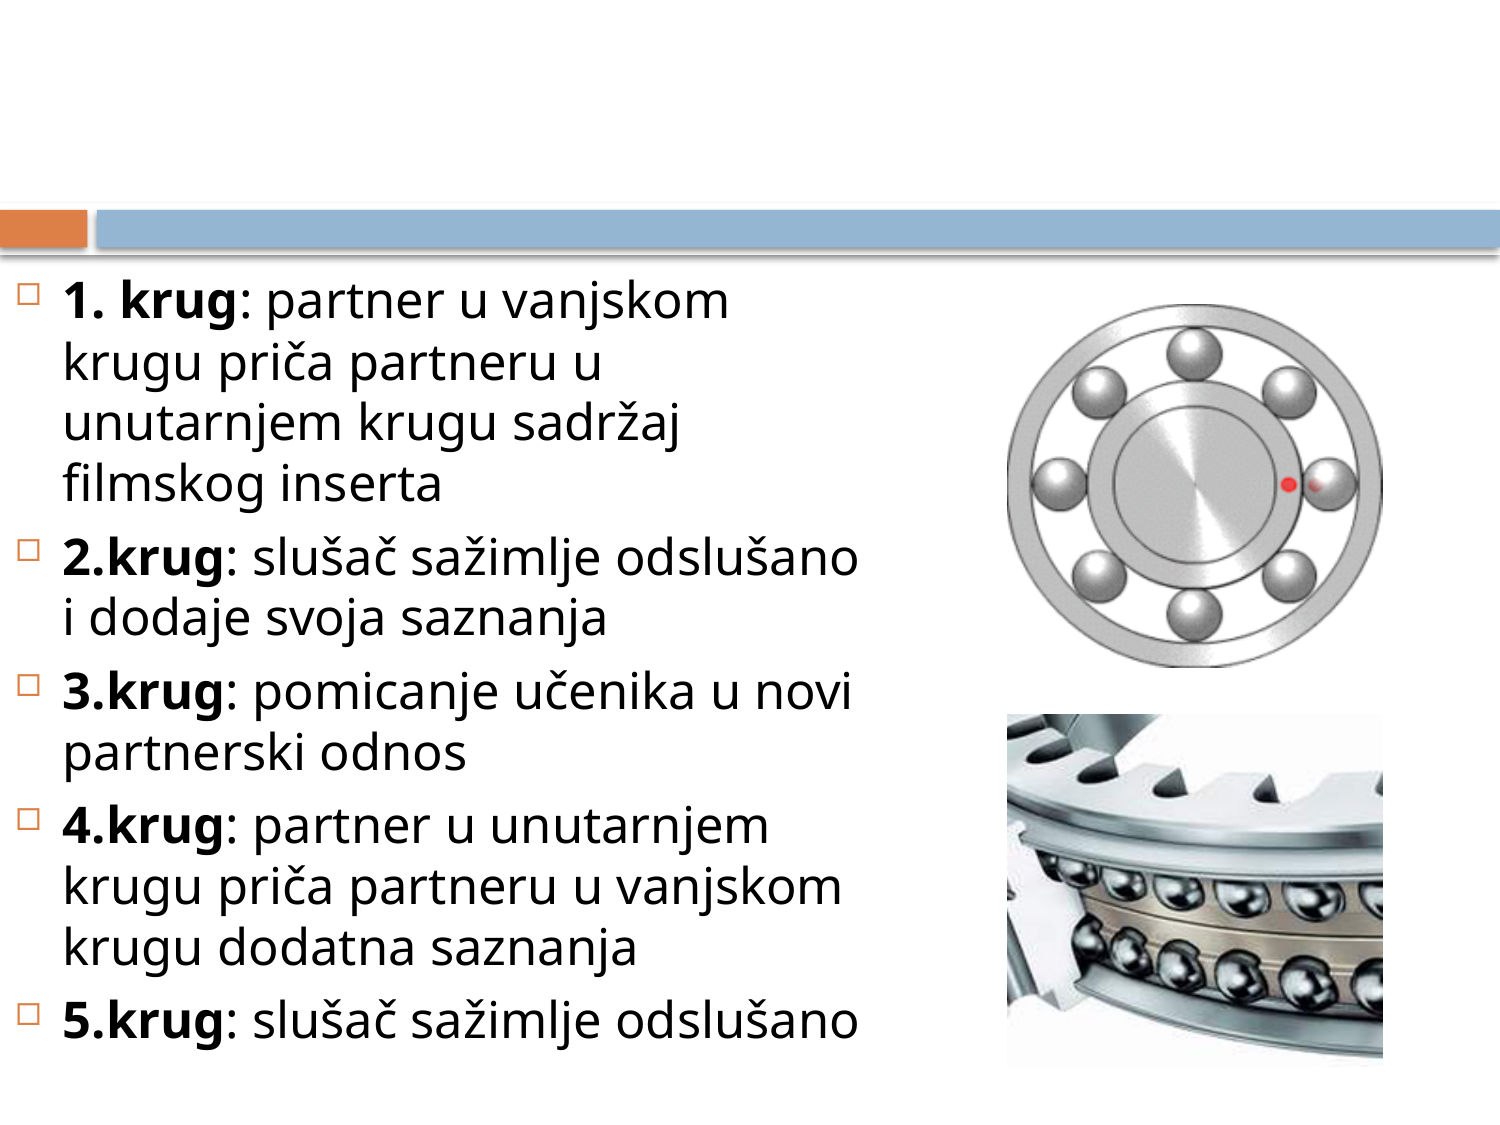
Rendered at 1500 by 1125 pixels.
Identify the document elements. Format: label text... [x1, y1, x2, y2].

list 1. krug: partner u vanjskom krugu priča partneru u unutarnjem krugu sadržaj filmskog inserta 2.krug: slušač sažimlje odslušano i dodaje svoja saznanja 3.krug: pomicanje učenika u novi partnerski odnos 4.krug: partner u unutarnjem krugu priča partneru u vanjskom krugu dodatna saznanja 5.krug: slušač sažimlje odslušano [0, 260, 891, 1102]
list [1007, 304, 1384, 669]
picture [1007, 714, 1384, 1067]
